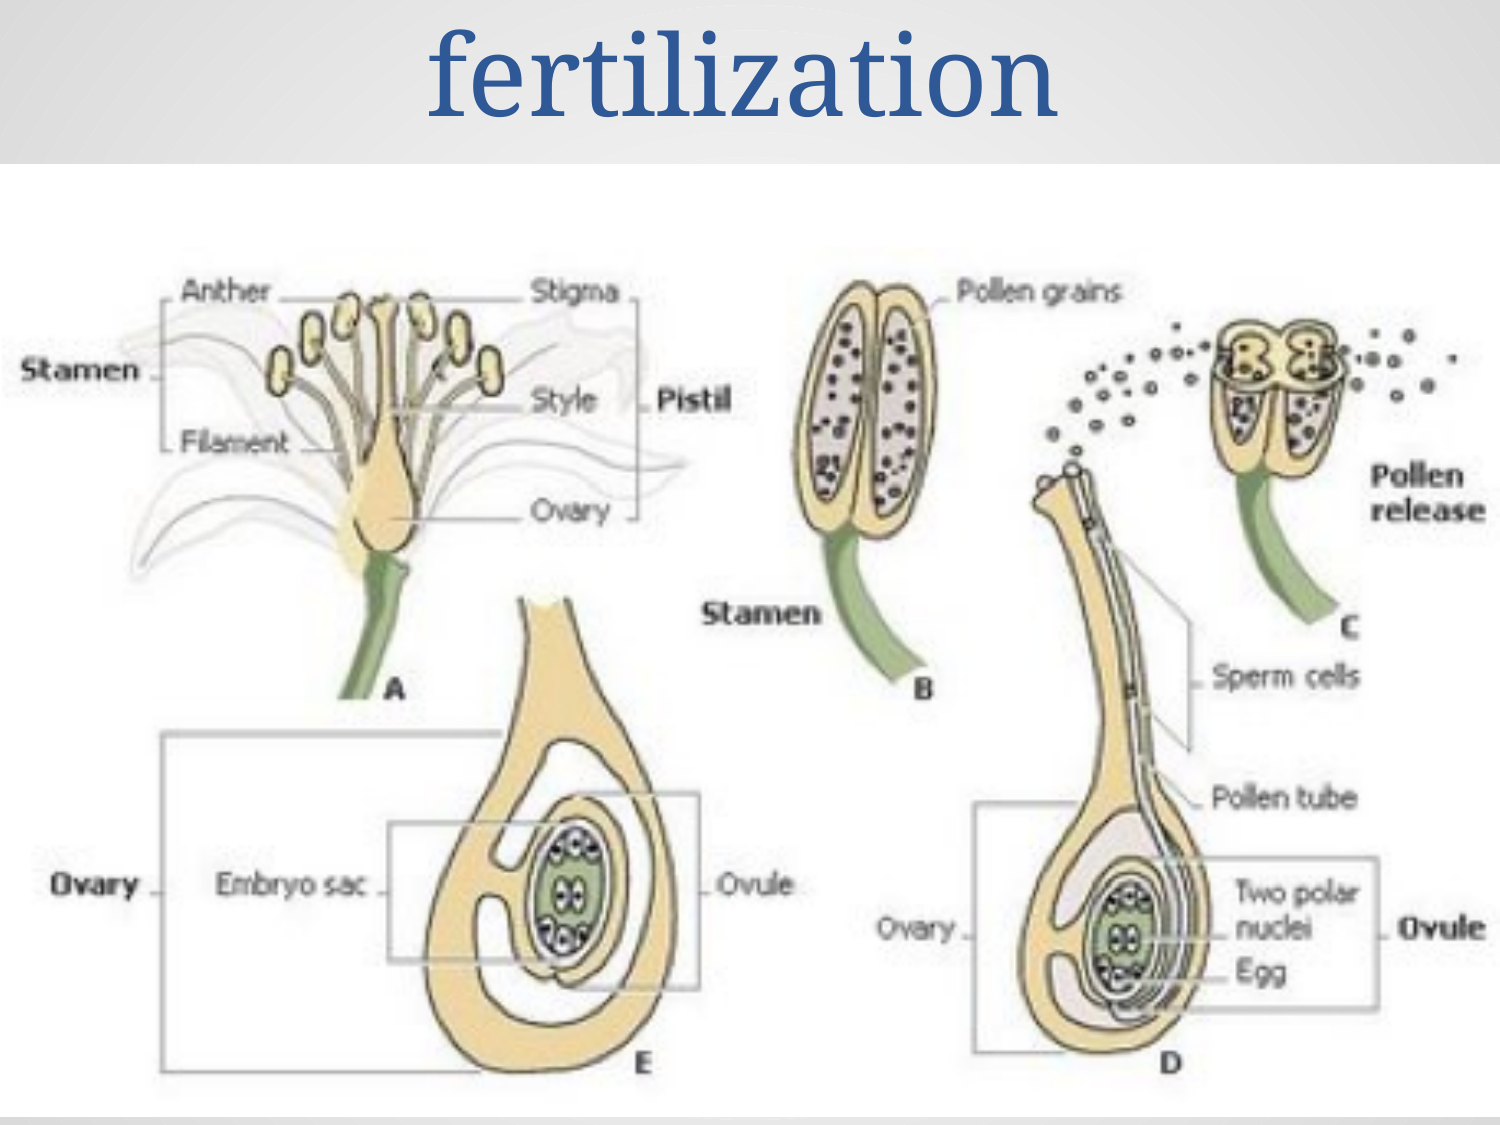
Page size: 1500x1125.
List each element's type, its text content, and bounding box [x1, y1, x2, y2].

picture [0, 164, 1500, 1117]
title Pollination and fertilization [18, 0, 1470, 147]
